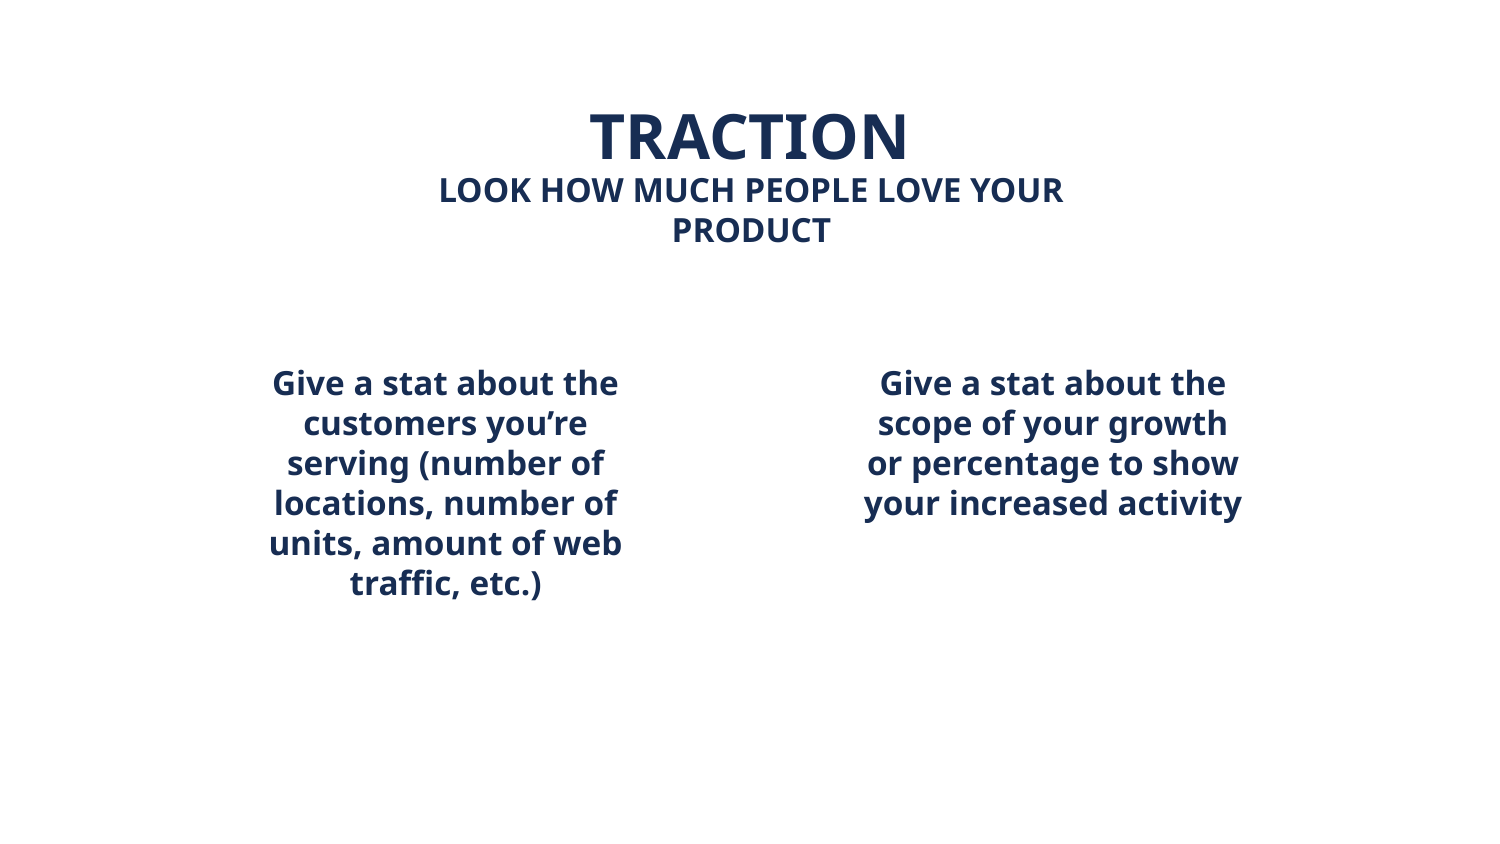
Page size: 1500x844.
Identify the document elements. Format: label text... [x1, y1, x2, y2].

text_box Give a stat about the customers you’re serving (number of locations, number of units, amount of web traffic, etc.) [230, 347, 658, 593]
text_box LOOK HOW MUCH PEOPLE LOVE YOUR PRODUCT [359, 154, 1141, 221]
title TRACTION [313, 82, 1187, 155]
text_box Give a stat about the scope of your growth or percentage to show your increased activity [841, 347, 1262, 593]
